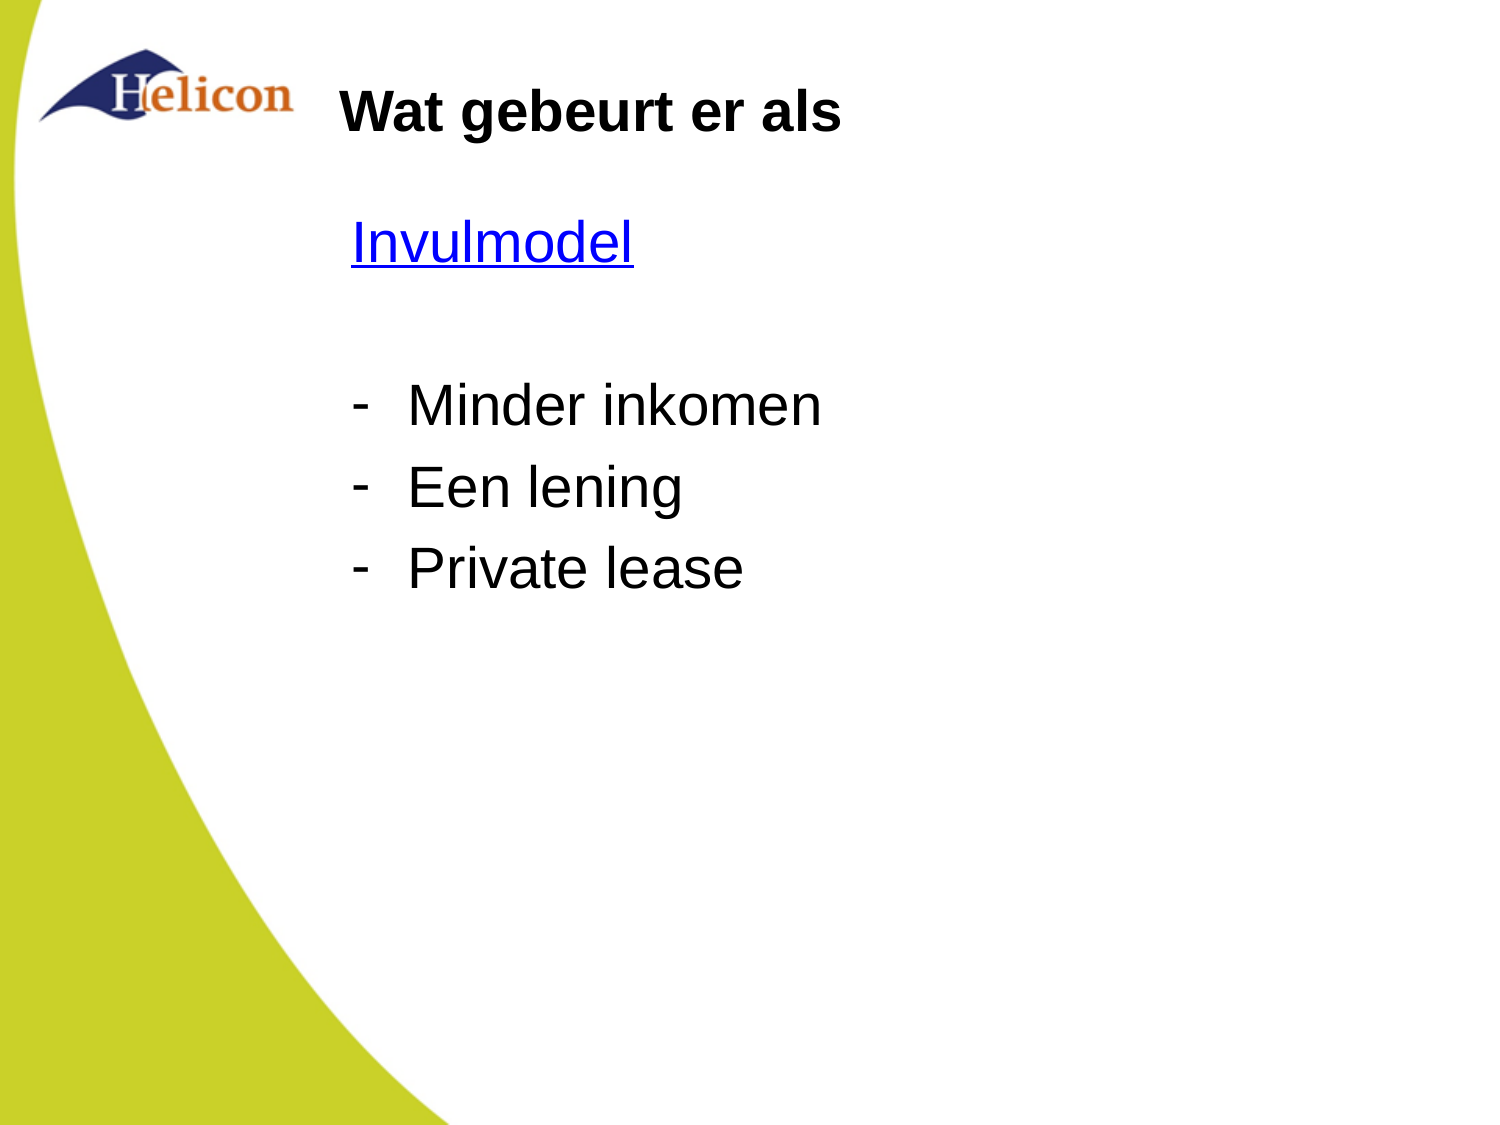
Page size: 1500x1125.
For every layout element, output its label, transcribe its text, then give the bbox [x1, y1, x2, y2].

picture [0, 0, 1500, 1125]
title Wat gebeurt er als [324, 54, 1415, 161]
list Invulmodel Minder inkomen Een lening Private lease [336, 196, 1425, 1005]
